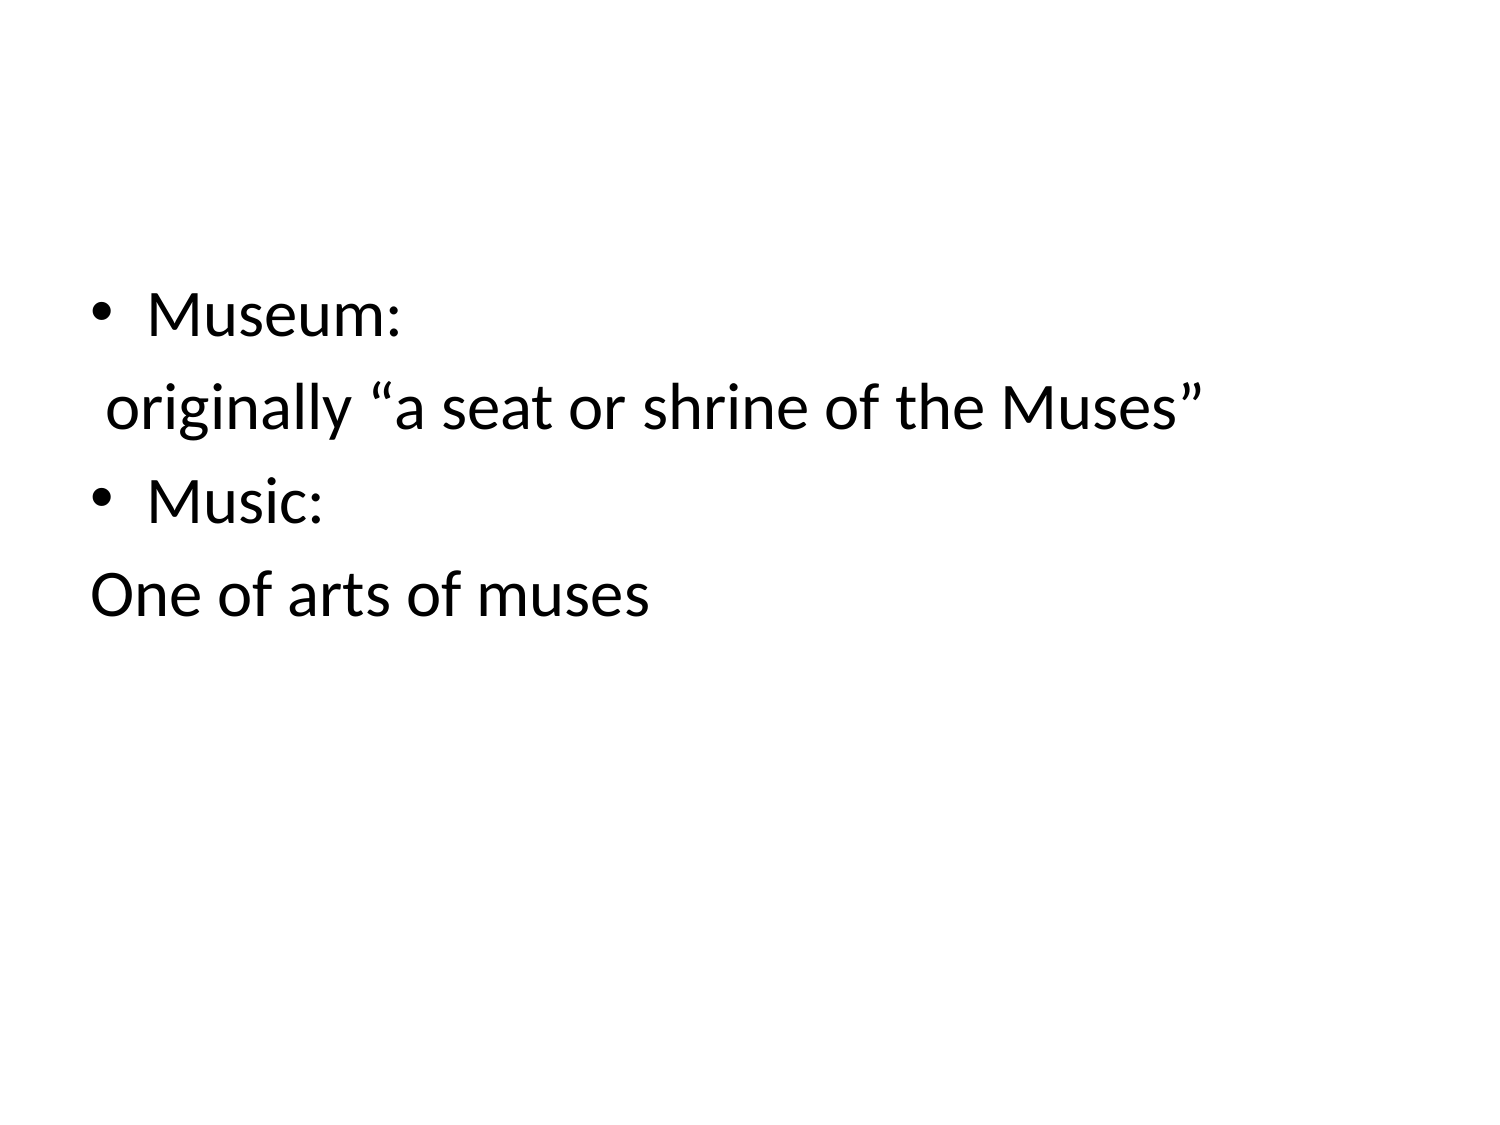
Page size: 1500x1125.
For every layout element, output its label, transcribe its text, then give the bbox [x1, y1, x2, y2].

list Museum: originally “a seat or shrine of the Muses” Music: One of arts of muses [75, 262, 1425, 1005]
